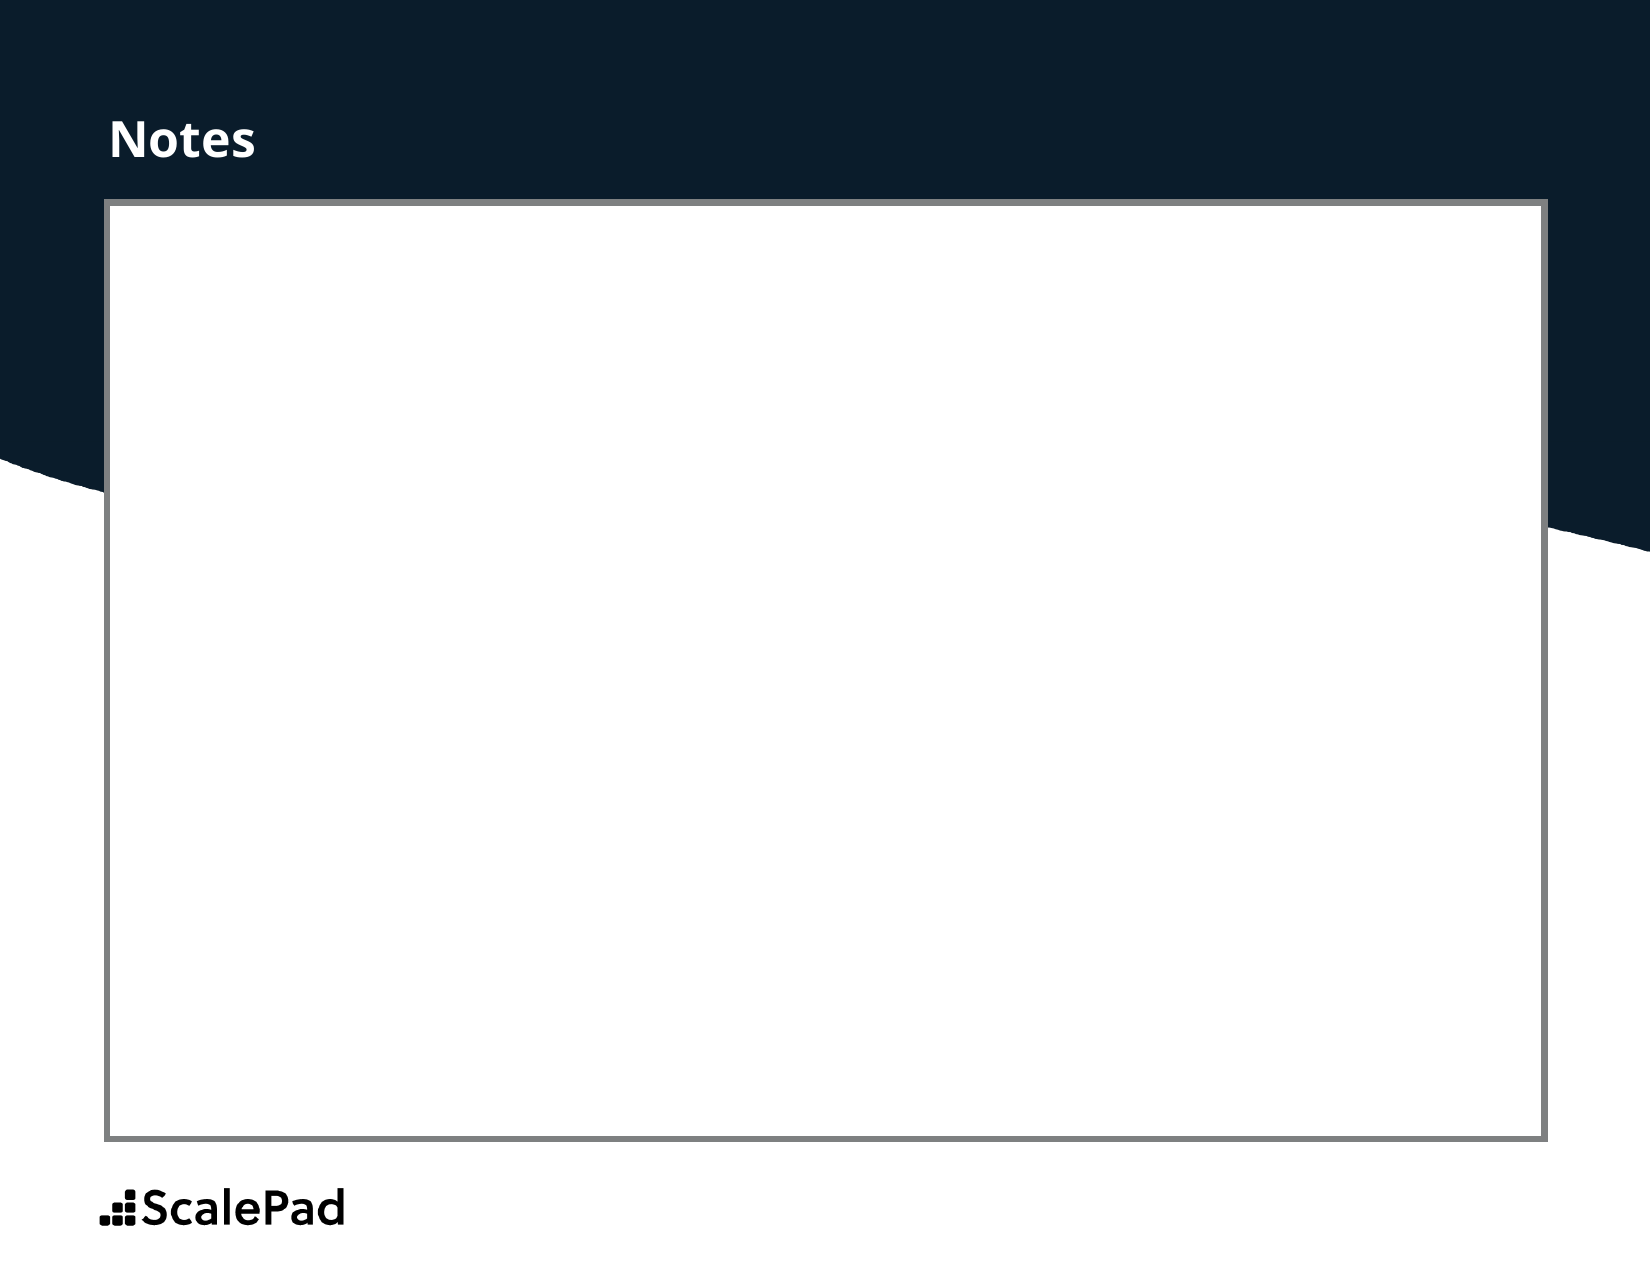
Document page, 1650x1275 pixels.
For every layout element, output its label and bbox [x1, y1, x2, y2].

picture [79, 1185, 365, 1228]
text_box [107, 563, 1545, 1140]
picture [0, 0, 1650, 552]
